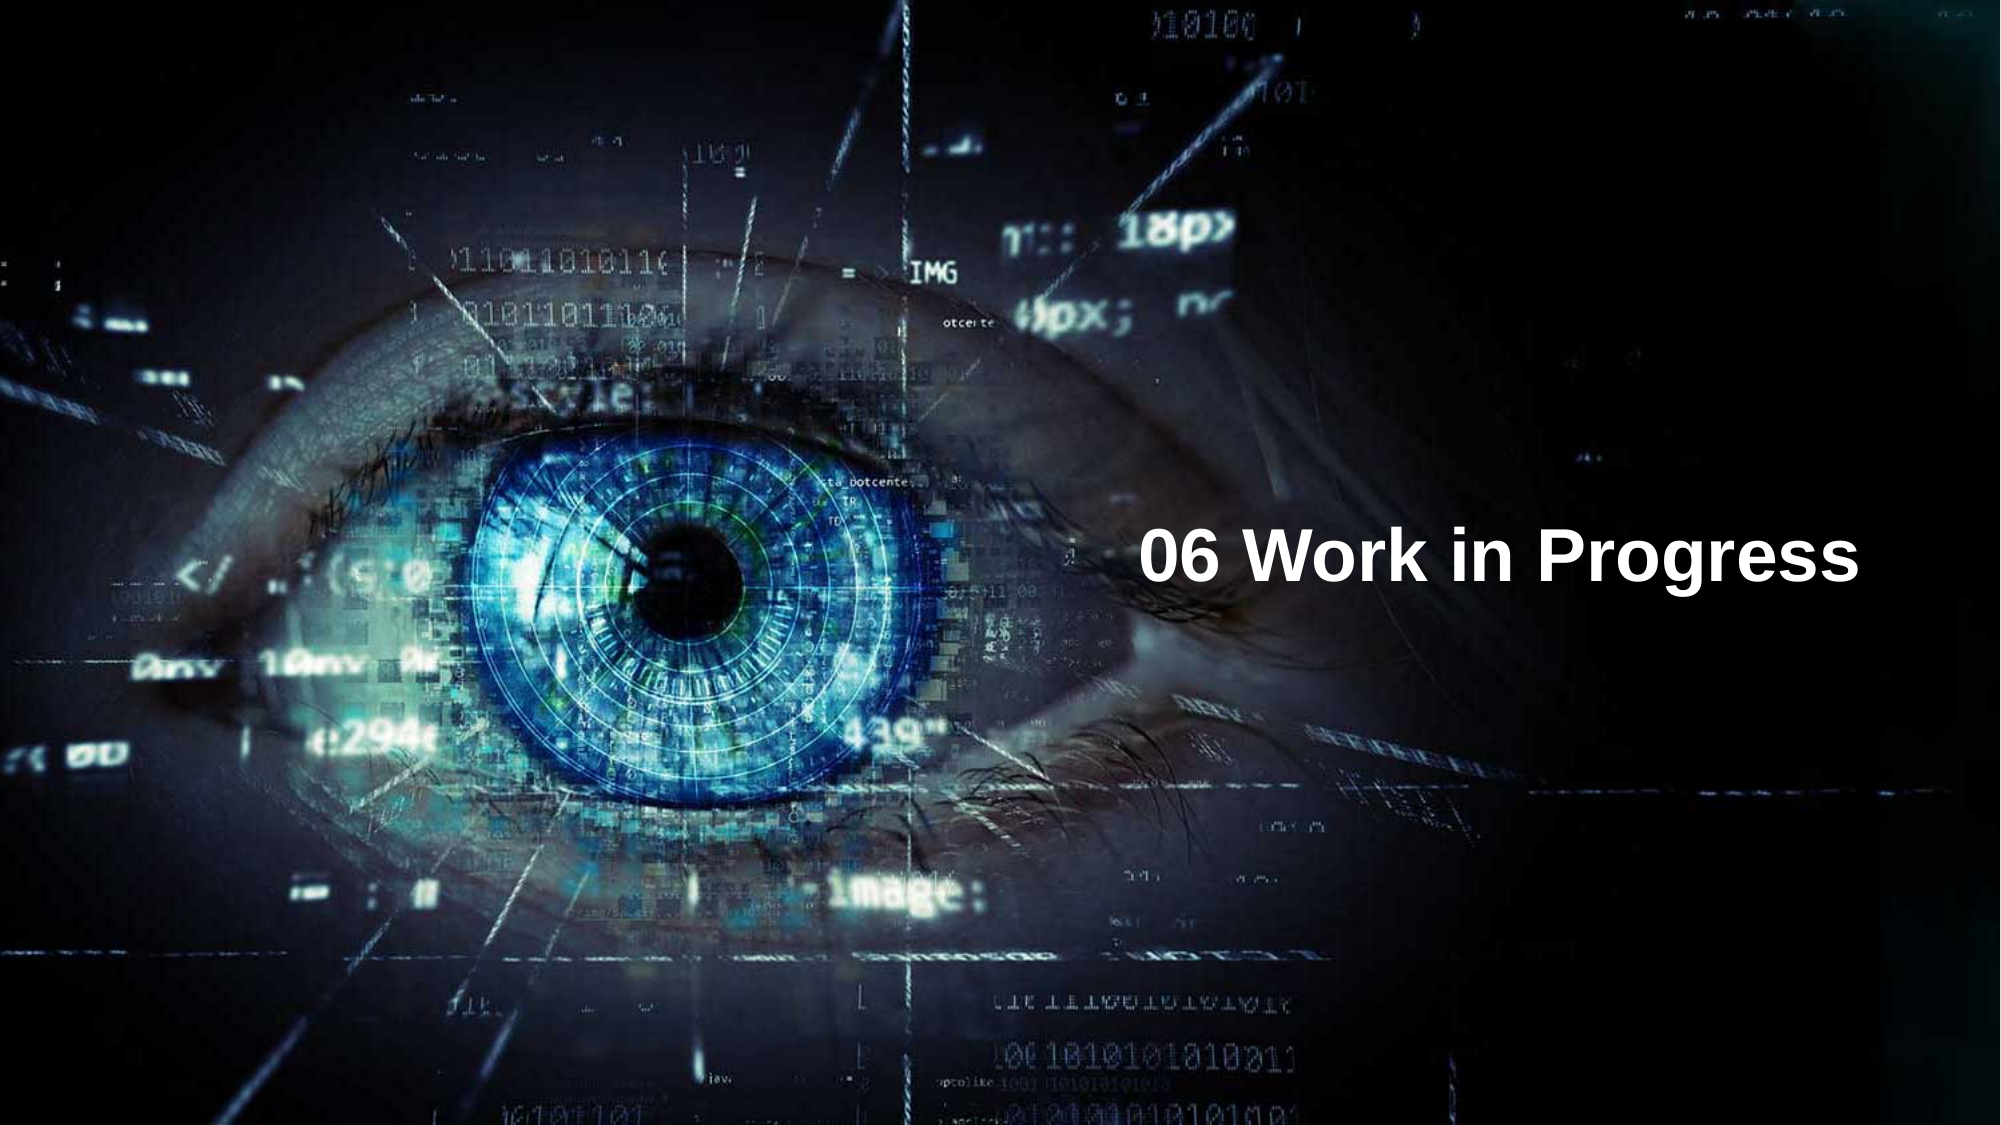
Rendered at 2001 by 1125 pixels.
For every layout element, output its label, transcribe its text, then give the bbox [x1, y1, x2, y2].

text_box 06 Work in Progress [1123, 499, 1981, 604]
picture [0, 0, 2001, 1125]
